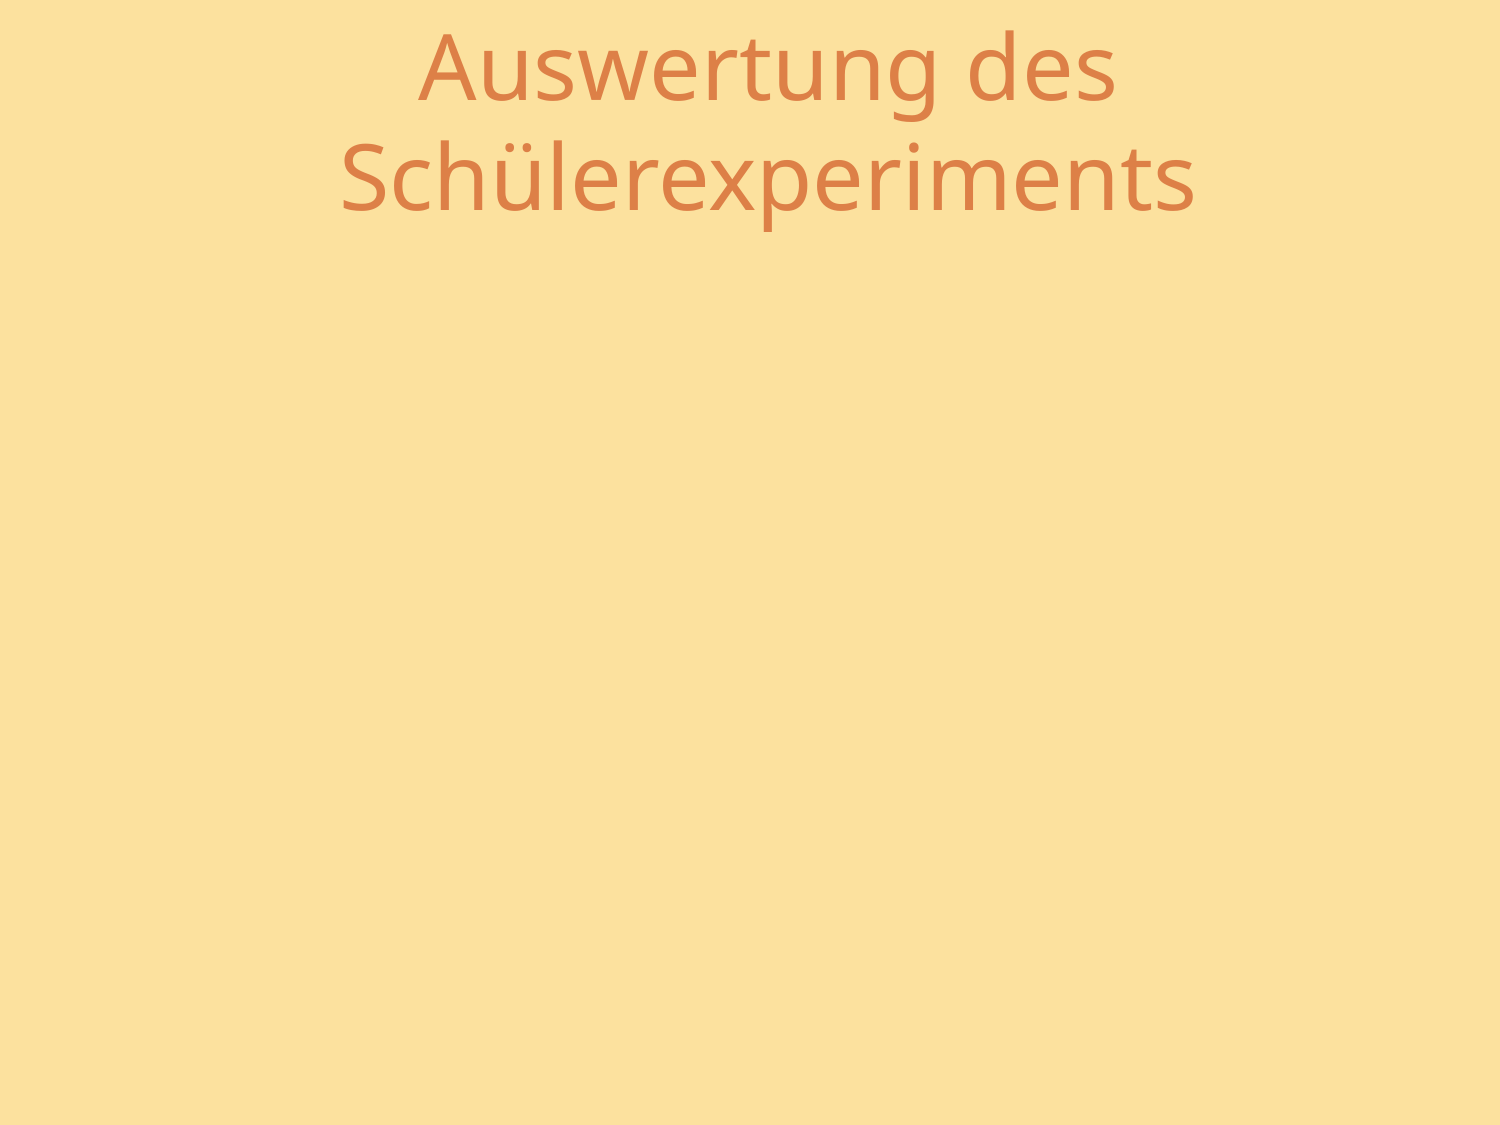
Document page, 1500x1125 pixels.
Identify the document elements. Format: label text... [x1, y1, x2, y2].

title Auswertung des Schülerexperiments [99, 37, 1438, 201]
